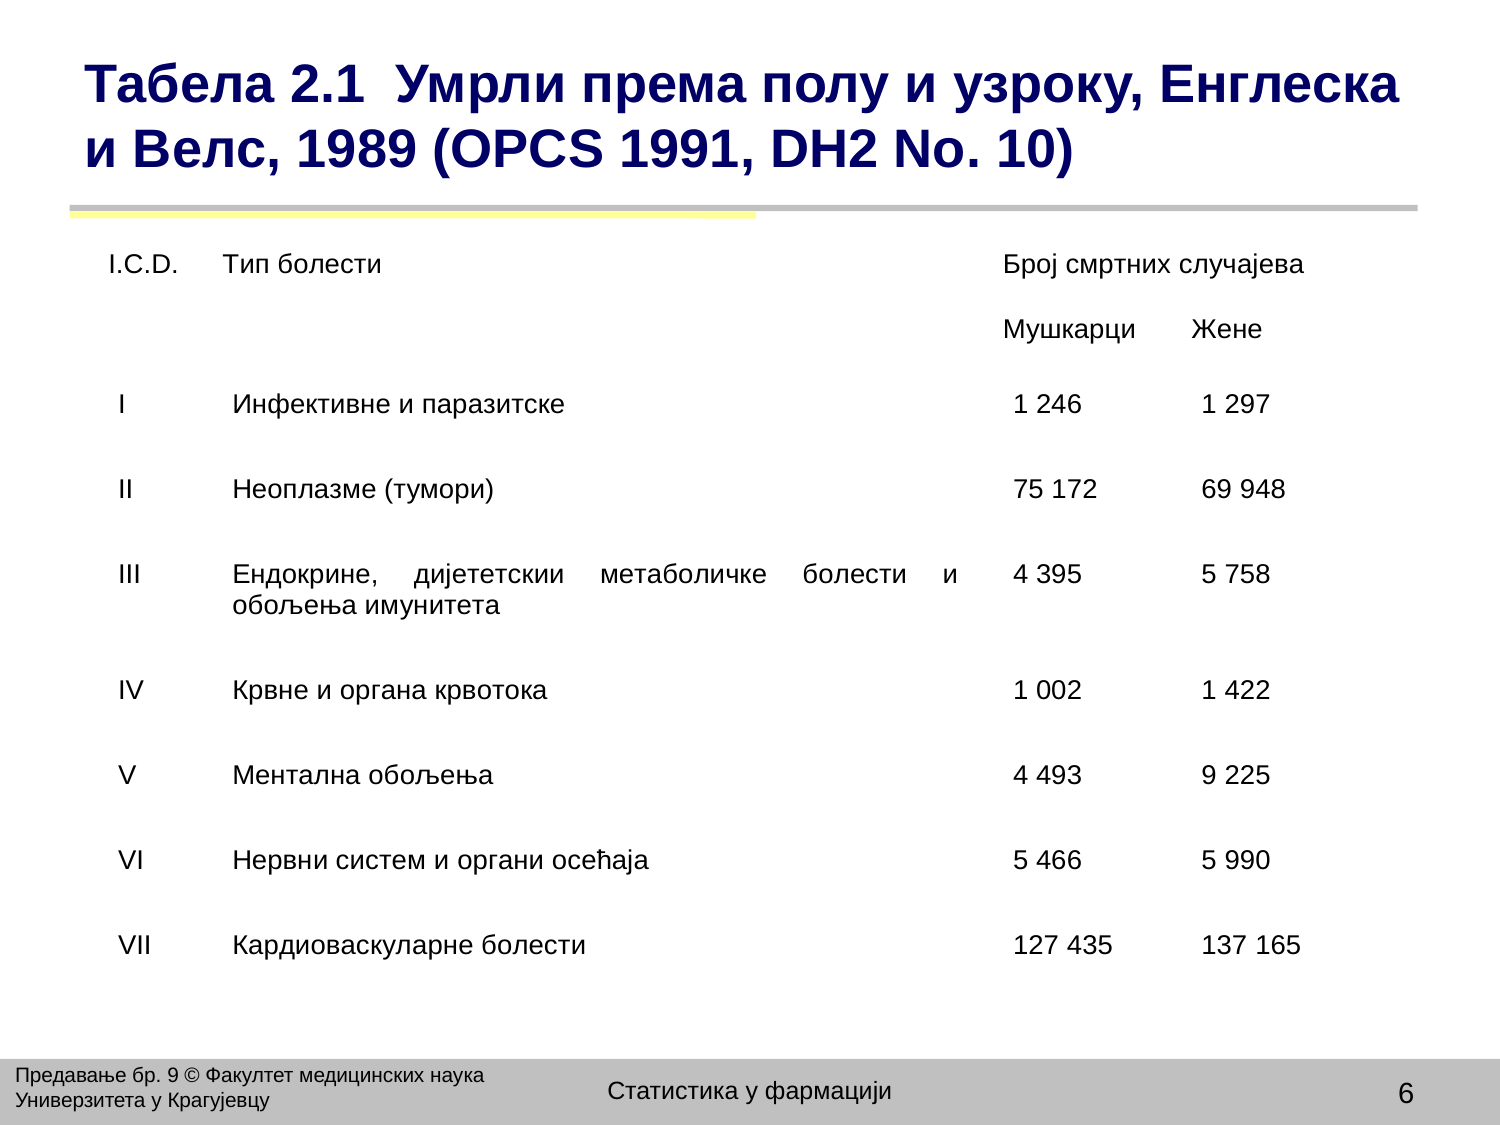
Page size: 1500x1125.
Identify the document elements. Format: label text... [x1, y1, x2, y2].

title Табела 2.1 Умрли према полу и узроку, Енглеска и Велс, 1989 (OPCS 1991, DH2 No. 10) [69, 19, 1426, 208]
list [78, 230, 1391, 1036]
slide_number Предавање бр. 9 © Факултет медицинских наука Универзитета у Крагујевцу [0, 1053, 609, 1108]
footer Статистика у фармацији [512, 1066, 988, 1125]
slide_number 6 [1079, 1066, 1430, 1125]
